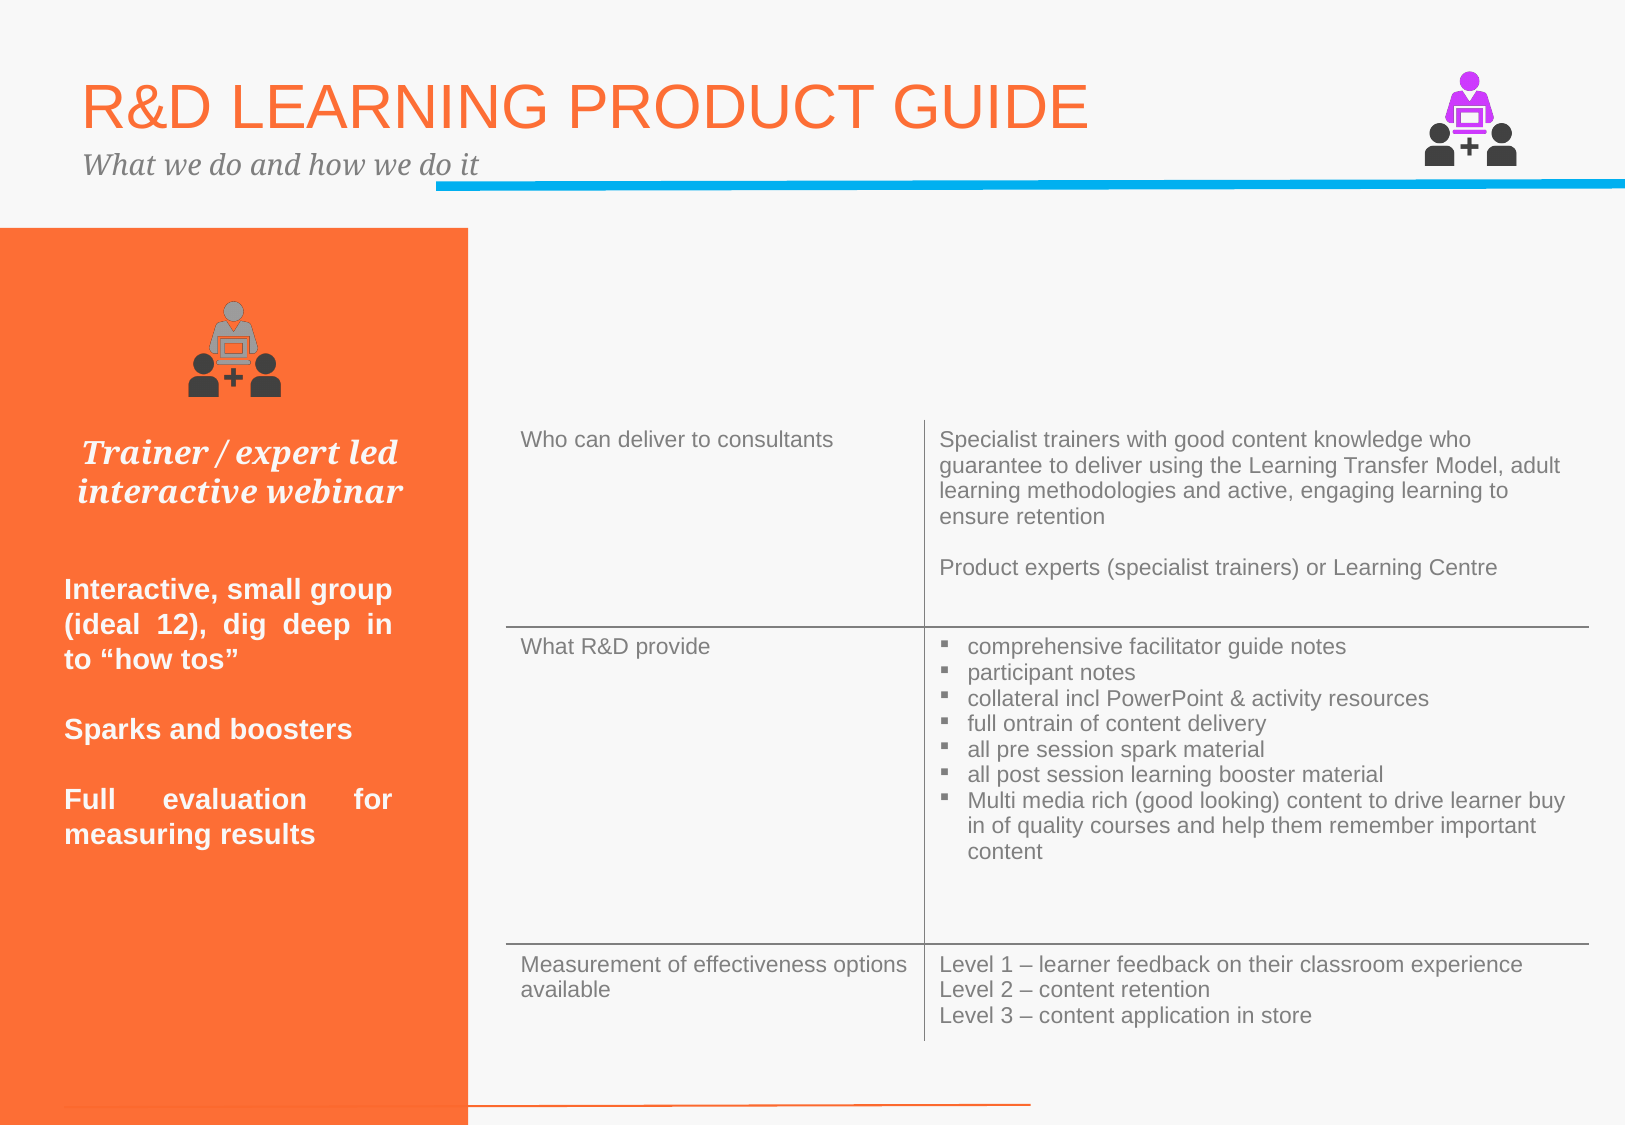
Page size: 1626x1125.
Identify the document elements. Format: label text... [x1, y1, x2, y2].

table_cell comprehensive facilitator guide notes participant notes collateral incl PowerPoint & activity resources full ontrain of content delivery all pre session spark material all post session learning booster material Multi media rich (good looking) content to drive learner buy in of quality courses and help them remember important content [925, 628, 1589, 943]
table_header Who can deliver to consultants [506, 420, 924, 626]
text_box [1549, 183, 1625, 187]
table_cell Level 1 – learner feedback on their classroom experience Level 2 – content retention Level 3 – content application in store [925, 945, 1589, 1041]
list What we do and how we do it [81, 139, 1544, 228]
table_header Specialist trainers with good content knowledge who guarantee to deliver using the Learning Transfer Model, adult learning methodologies and active, engaging learning to ensure retention Product experts (specialist trainers) or Learning Centre [925, 420, 1589, 626]
title R&D Learning product guide [81, 75, 1392, 139]
text_box Interactive, small group (ideal 12), dig deep in to “how tos” Sparks and boosters Full evaluation for measuring results [64, 570, 393, 851]
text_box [63, 1104, 1031, 1108]
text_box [436, 183, 1392, 187]
table_cell What R&D provide [506, 628, 924, 943]
table_cell Measurement of effectiveness options available [506, 945, 924, 1041]
picture [1397, 44, 1544, 179]
text_box [0, 226, 470, 1125]
list Trainer / expert led interactive webinar [64, 432, 417, 511]
picture [160, 275, 308, 423]
